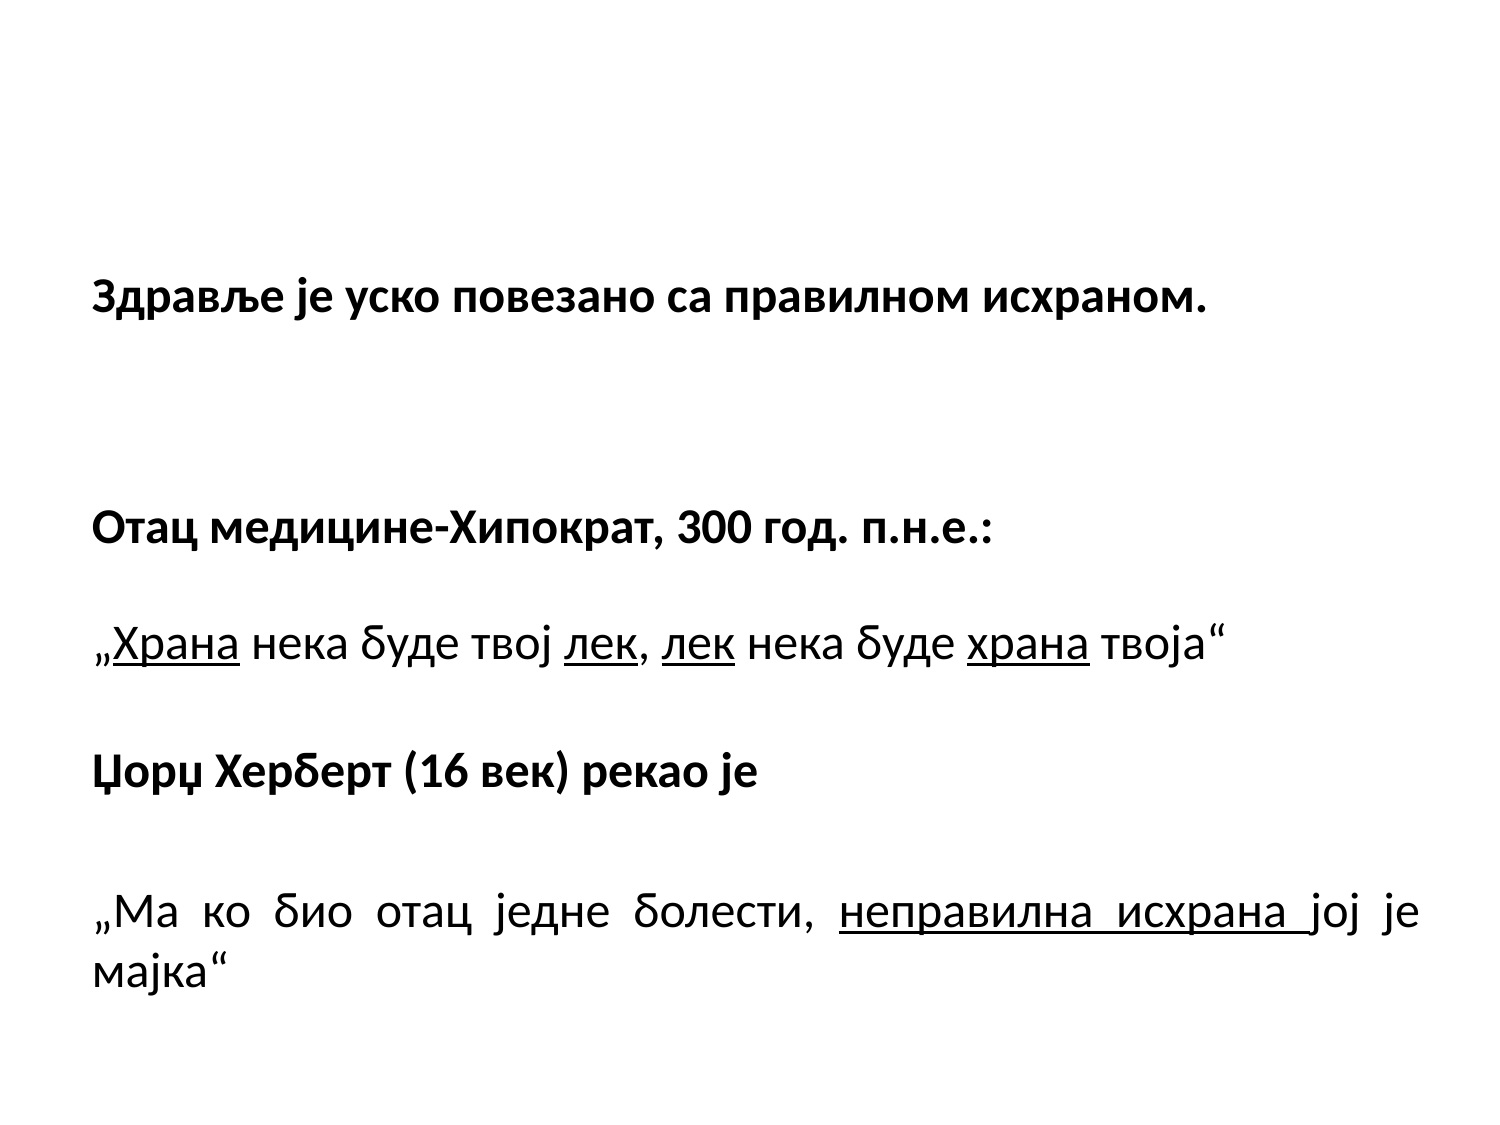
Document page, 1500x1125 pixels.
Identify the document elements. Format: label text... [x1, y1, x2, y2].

subtitle Здравље је уско повезано са правилном исхраном. Отац медицине-Хипократ, 300 год. п.н.е.: „Храна нека буде твој лек, лек нека буде храна твоја“ Џорџ Херберт (16 век) рекао је „Ма ко био отац једне болести, неправилна исхрана јој је мајка“ [76, 196, 1436, 1024]
